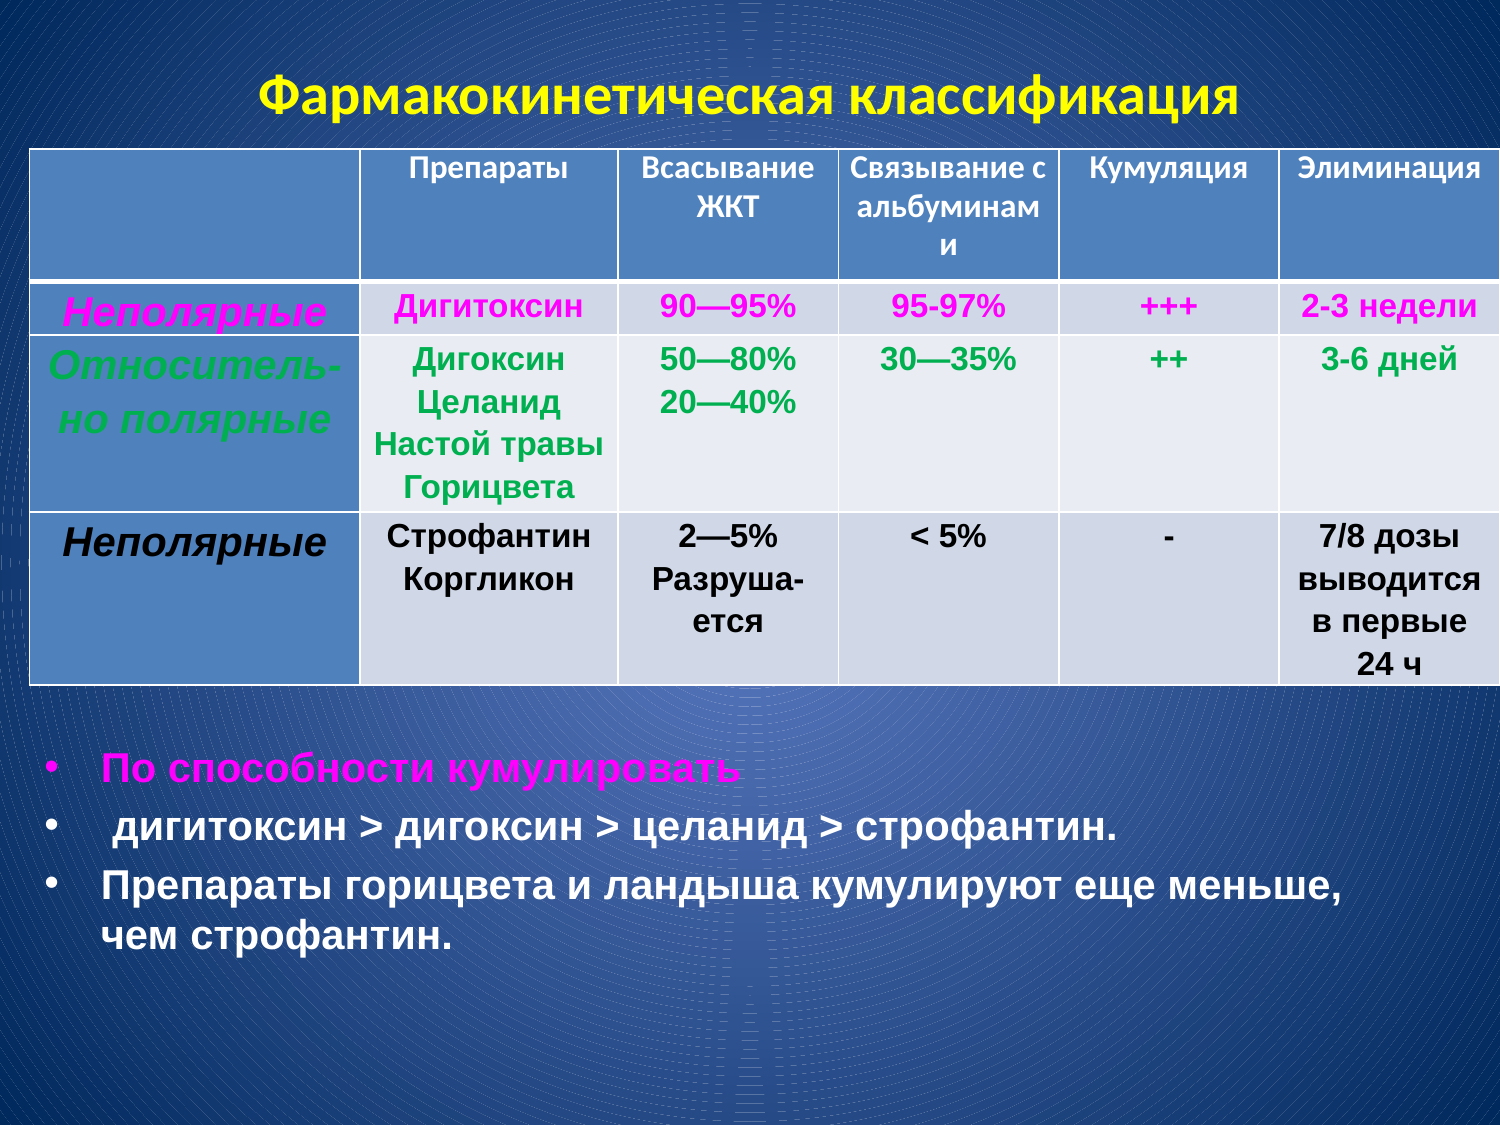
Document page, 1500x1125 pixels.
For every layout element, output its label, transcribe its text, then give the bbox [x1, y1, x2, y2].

title Фармакокинетическая классификация [75, 45, 1425, 138]
table_cell 30—35% [839, 336, 1058, 511]
table_header Связывание с альбуминами [839, 150, 1058, 279]
table_cell 50—80% 20—40% [619, 336, 838, 511]
table_cell Относитель- но полярные [30, 336, 359, 511]
table_header [30, 150, 359, 279]
table_cell 90—95% [619, 284, 838, 334]
table_header Всасывание ЖКТ [619, 150, 838, 279]
table_header Препараты [361, 150, 617, 279]
table_header Элиминация [1280, 150, 1499, 279]
table_cell Дигитоксин [361, 284, 617, 334]
table_cell 2-3 недели [1280, 284, 1499, 334]
table_cell Строфантин Коргликон [361, 513, 617, 684]
table_cell 7/8 дозы выводится в первые 24 ч [1280, 513, 1499, 684]
table_cell < 5% [839, 513, 1058, 684]
table_cell 2—5% Разруша-ется [619, 513, 838, 684]
table_cell - [1060, 513, 1278, 684]
table_cell Неполярные [30, 513, 359, 684]
table_cell 3-6 дней [1280, 336, 1499, 511]
table_header Кумуляция [1060, 150, 1278, 279]
table_cell ++ [1060, 336, 1278, 511]
table_cell +++ [1060, 284, 1278, 334]
table_cell Неполярные [30, 284, 359, 334]
table_cell 95-97% [839, 284, 1058, 334]
table_cell Дигоксин Целанид Настой травы Горицвета [361, 336, 617, 511]
list По способности кумулировать дигитоксин > дигоксин > целанид > строфантин. Препараты горицвета и ландыша кумулируют еще меньше, чем строфантин. [29, 686, 1425, 1005]
